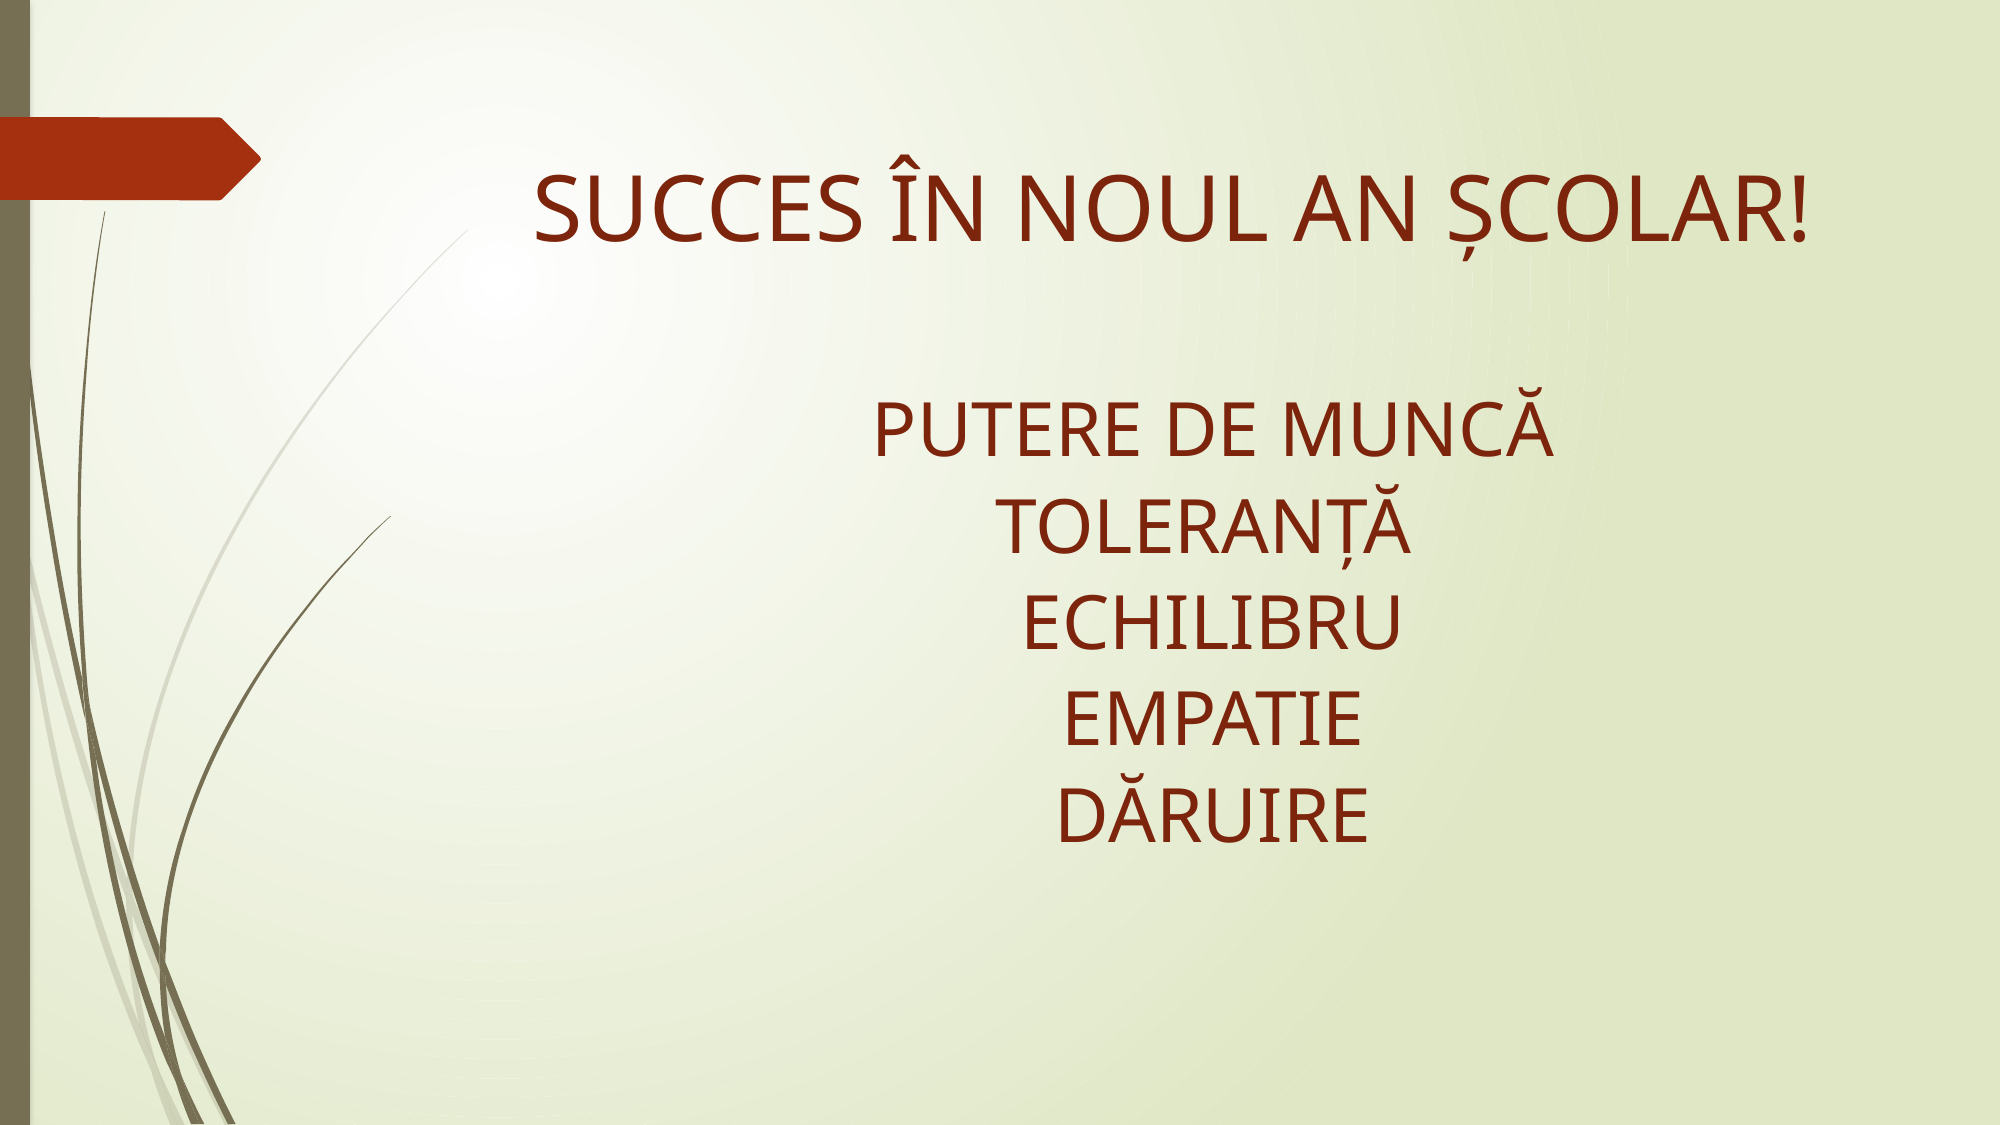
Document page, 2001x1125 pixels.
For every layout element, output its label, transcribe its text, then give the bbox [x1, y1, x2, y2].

text_box SUCCES ÎN NOUL AN ȘCOLAR! PUTERE DE MUNCĂ TOLERANȚĂ ECHILIBRU EMPATIE DĂRUIRE [500, 142, 1909, 865]
